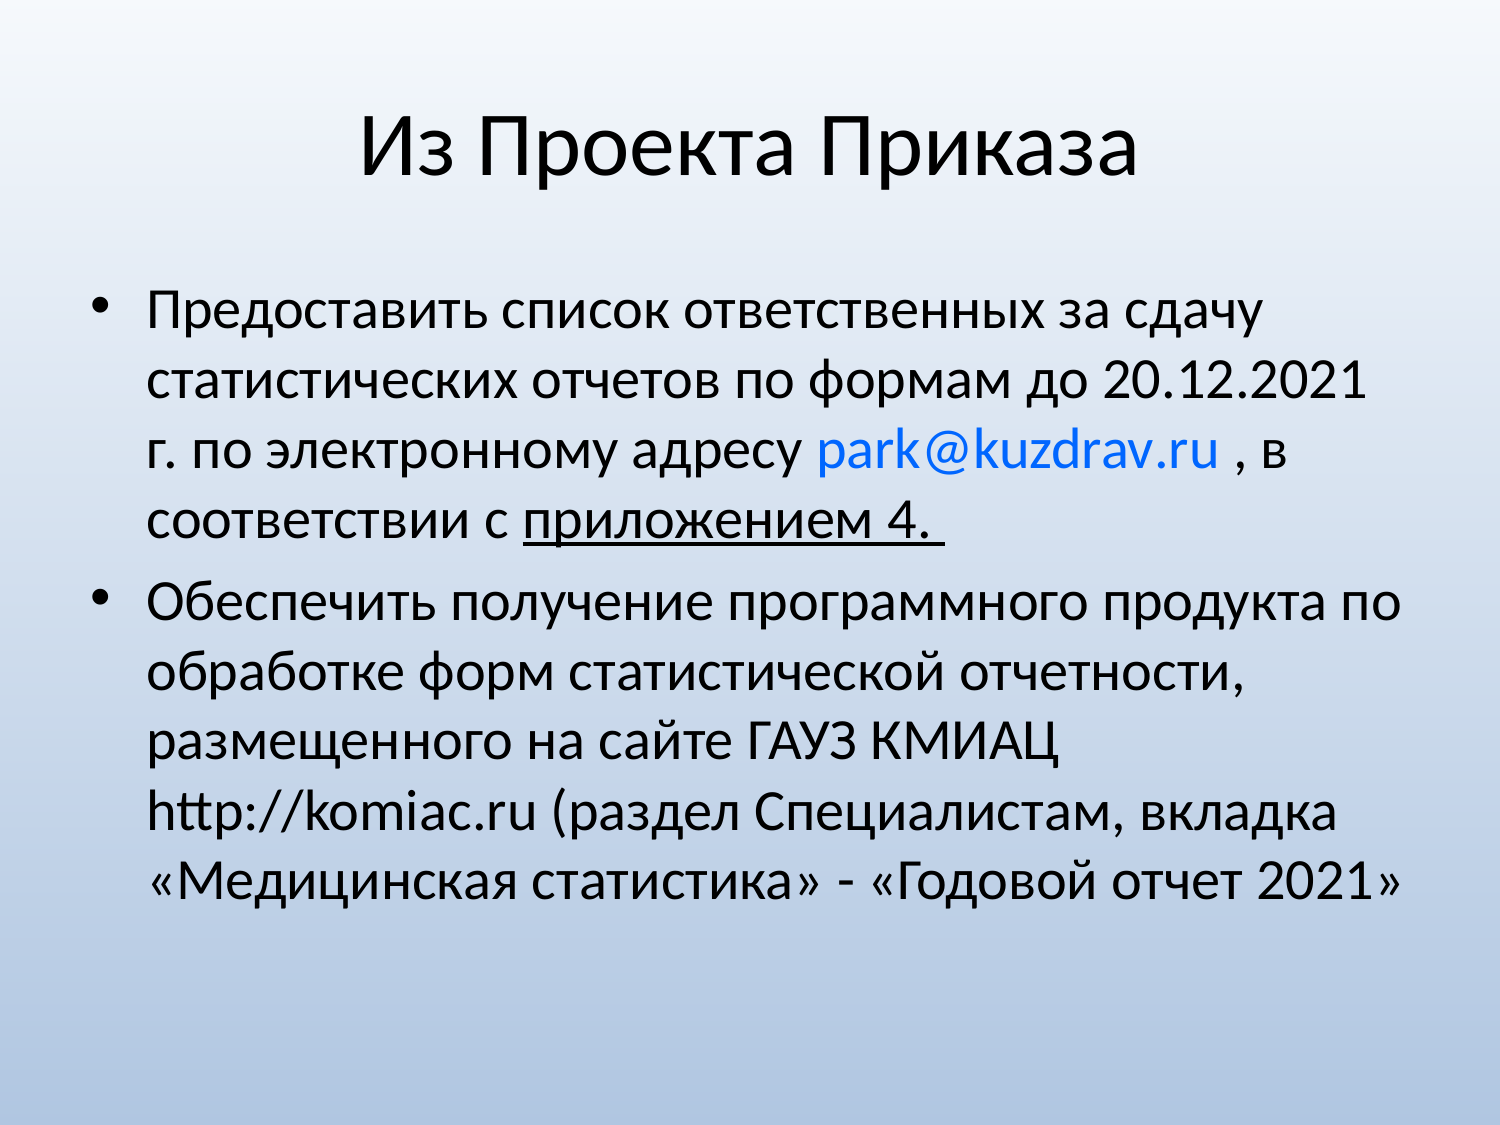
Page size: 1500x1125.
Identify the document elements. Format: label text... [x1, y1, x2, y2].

title Из Проекта Приказа [74, 44, 1426, 233]
list Предоставить список ответственных за сдачу статистических отчетов по формам до 20.12.2021 г. по электронному адресу park@kuzdrav.ru , в соответствии с приложением 4. Обеспечить получение программного продукта по обработке форм статистической отчетности, размещенного на сайте ГАУЗ КМИАЦ http://komiac.ru (раздел Специалистам, вкладка «Медицинская статистика» - «Годовой отчет 2021» [74, 262, 1426, 1006]
